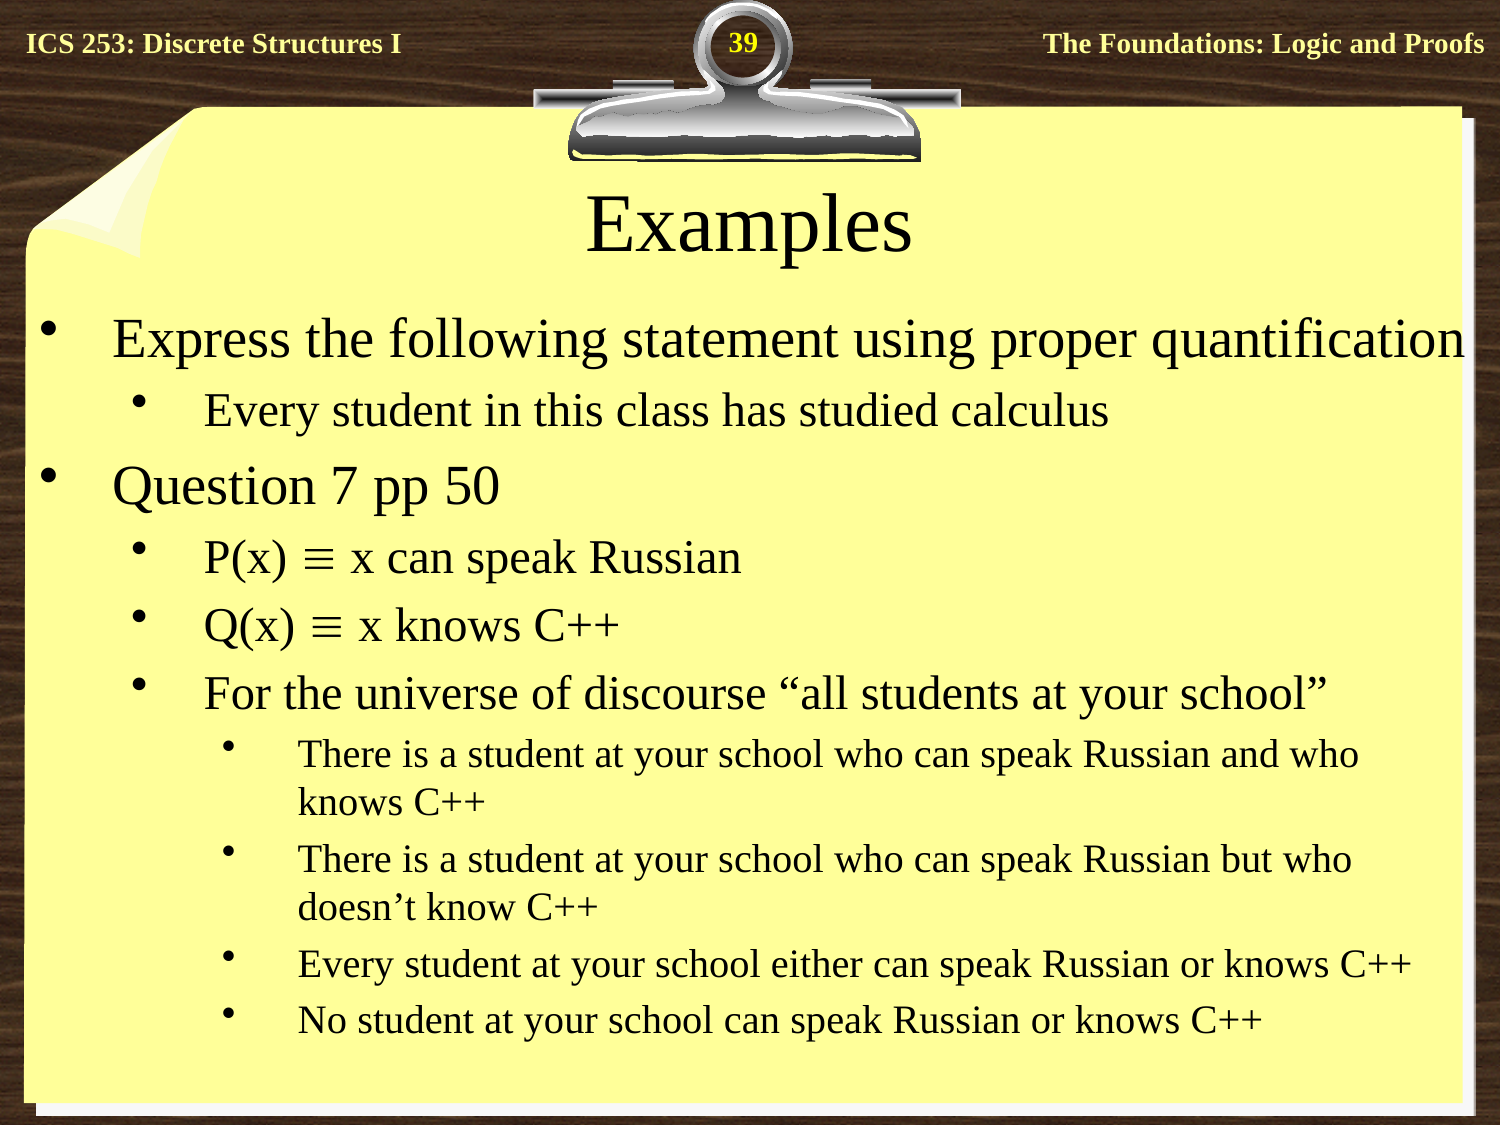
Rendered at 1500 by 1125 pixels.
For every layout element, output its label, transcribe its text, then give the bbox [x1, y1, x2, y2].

picture [723, 71, 763, 78]
list Express the following statement using proper quantification Every student in this class has studied calculus Question 7 pp 50 P(x)  x can speak Russian Q(x)  x knows C++ For the universe of discourse “all students at your school” There is a student at your school who can speak Russian and who knows C++ There is a student at your school who can speak Russian but who doesn’t know C++ Every student at your school either can speak Russian or knows C++ No student at your school can speak Russian or knows C++ [24, 293, 1483, 1106]
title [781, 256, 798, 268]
title Examples [112, 180, 1388, 256]
slide_number 39 [704, 11, 774, 71]
picture [0, 0, 1500, 1125]
